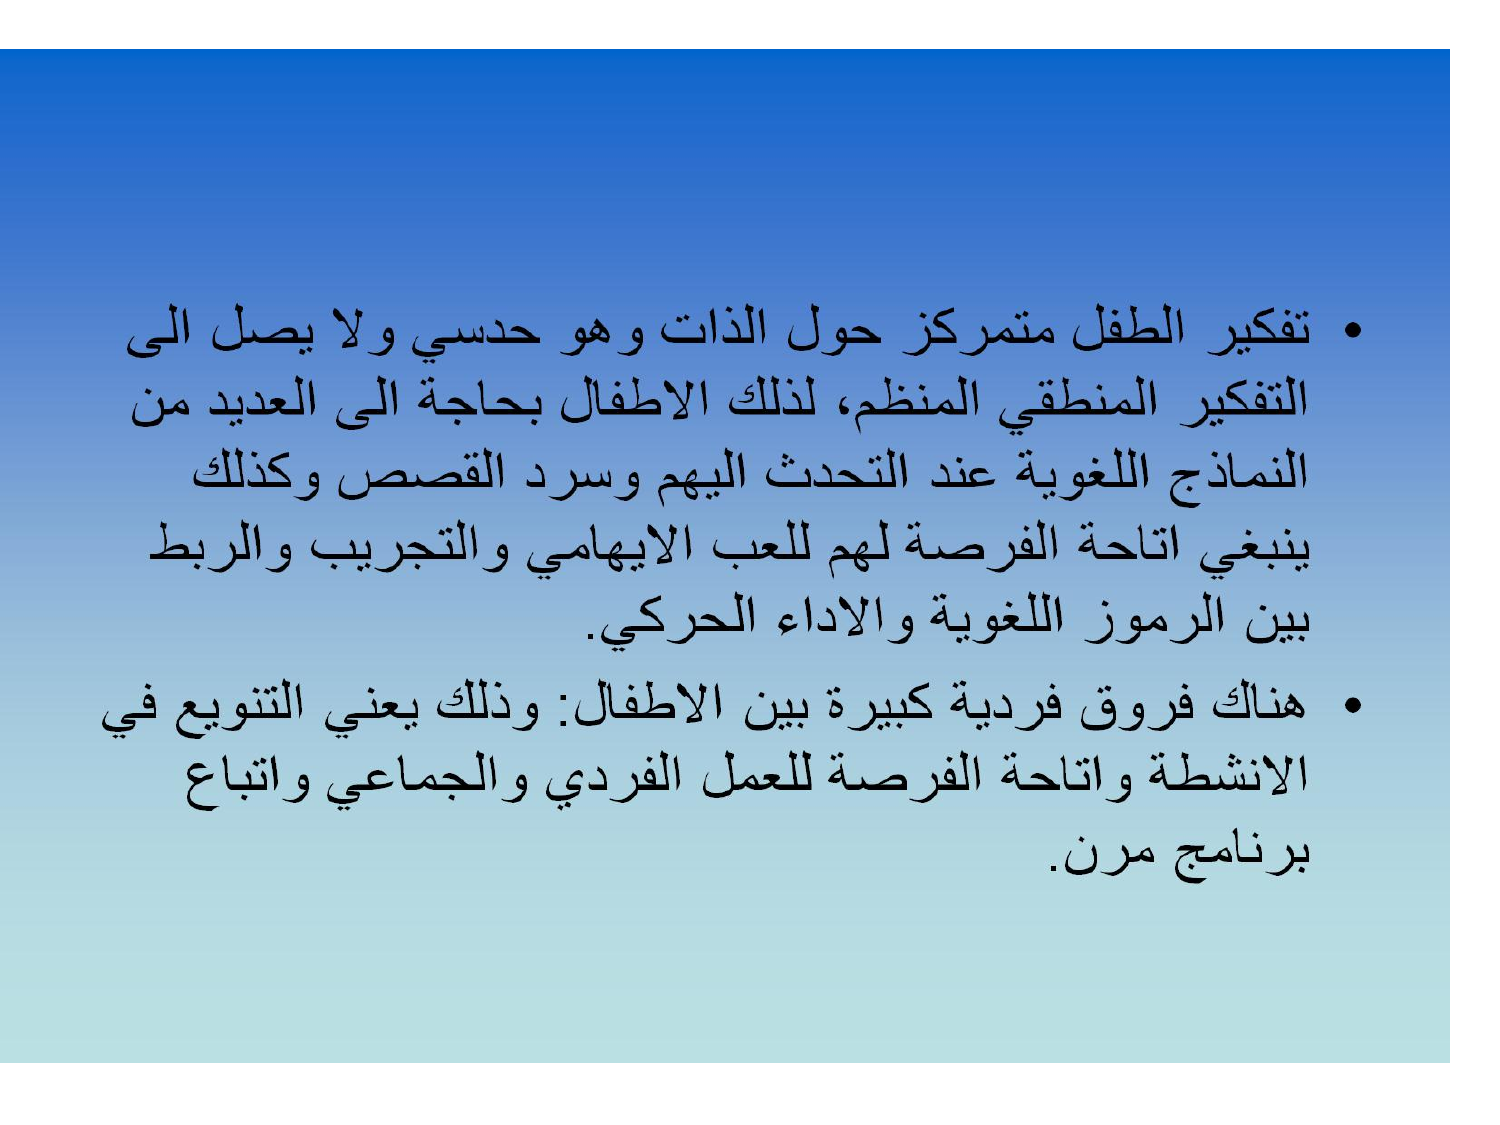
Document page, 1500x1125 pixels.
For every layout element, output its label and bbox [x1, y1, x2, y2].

list [0, 49, 1451, 1063]
